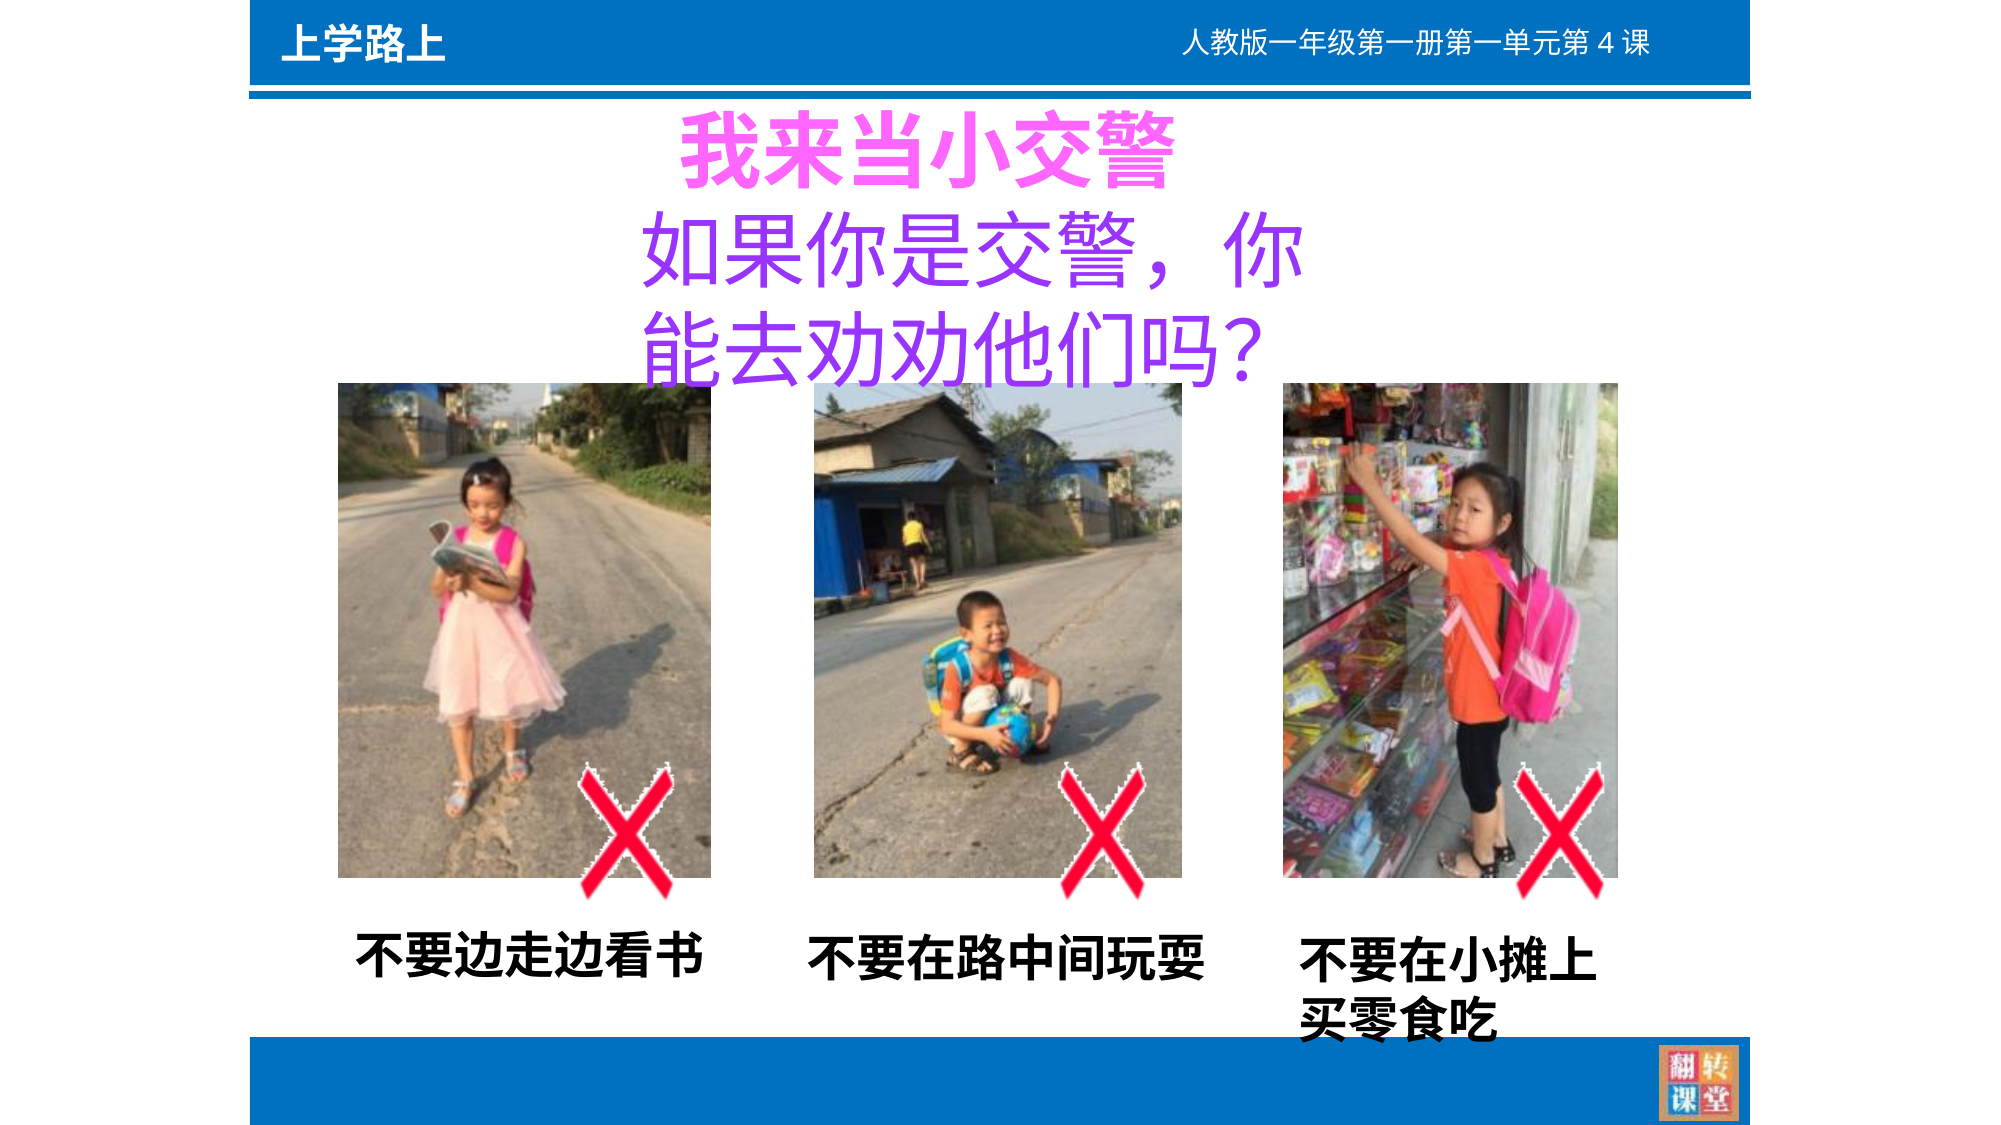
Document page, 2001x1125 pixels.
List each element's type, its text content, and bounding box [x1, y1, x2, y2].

picture [1659, 1045, 1739, 1121]
text_box [249, 0, 1751, 86]
text_box 我来当小交警 如果你是交警，你能去劝劝他们吗？ [624, 91, 1375, 406]
text_box [249, 91, 624, 99]
text_box 上学路上 [265, 10, 1026, 76]
picture [814, 383, 1182, 925]
text_box 不要在路中间玩耍 [712, 919, 1222, 994]
text_box [1375, 91, 1751, 99]
text_box 不要在小摊上 买零食吃 [1283, 921, 1760, 1057]
picture [1283, 383, 1628, 925]
picture [338, 383, 711, 925]
text_box 不要边走边看书 [283, 916, 762, 992]
text_box 人教版一年级第一册第一单元第4课 [1166, 17, 1733, 67]
text_box [249, 1036, 1751, 1125]
